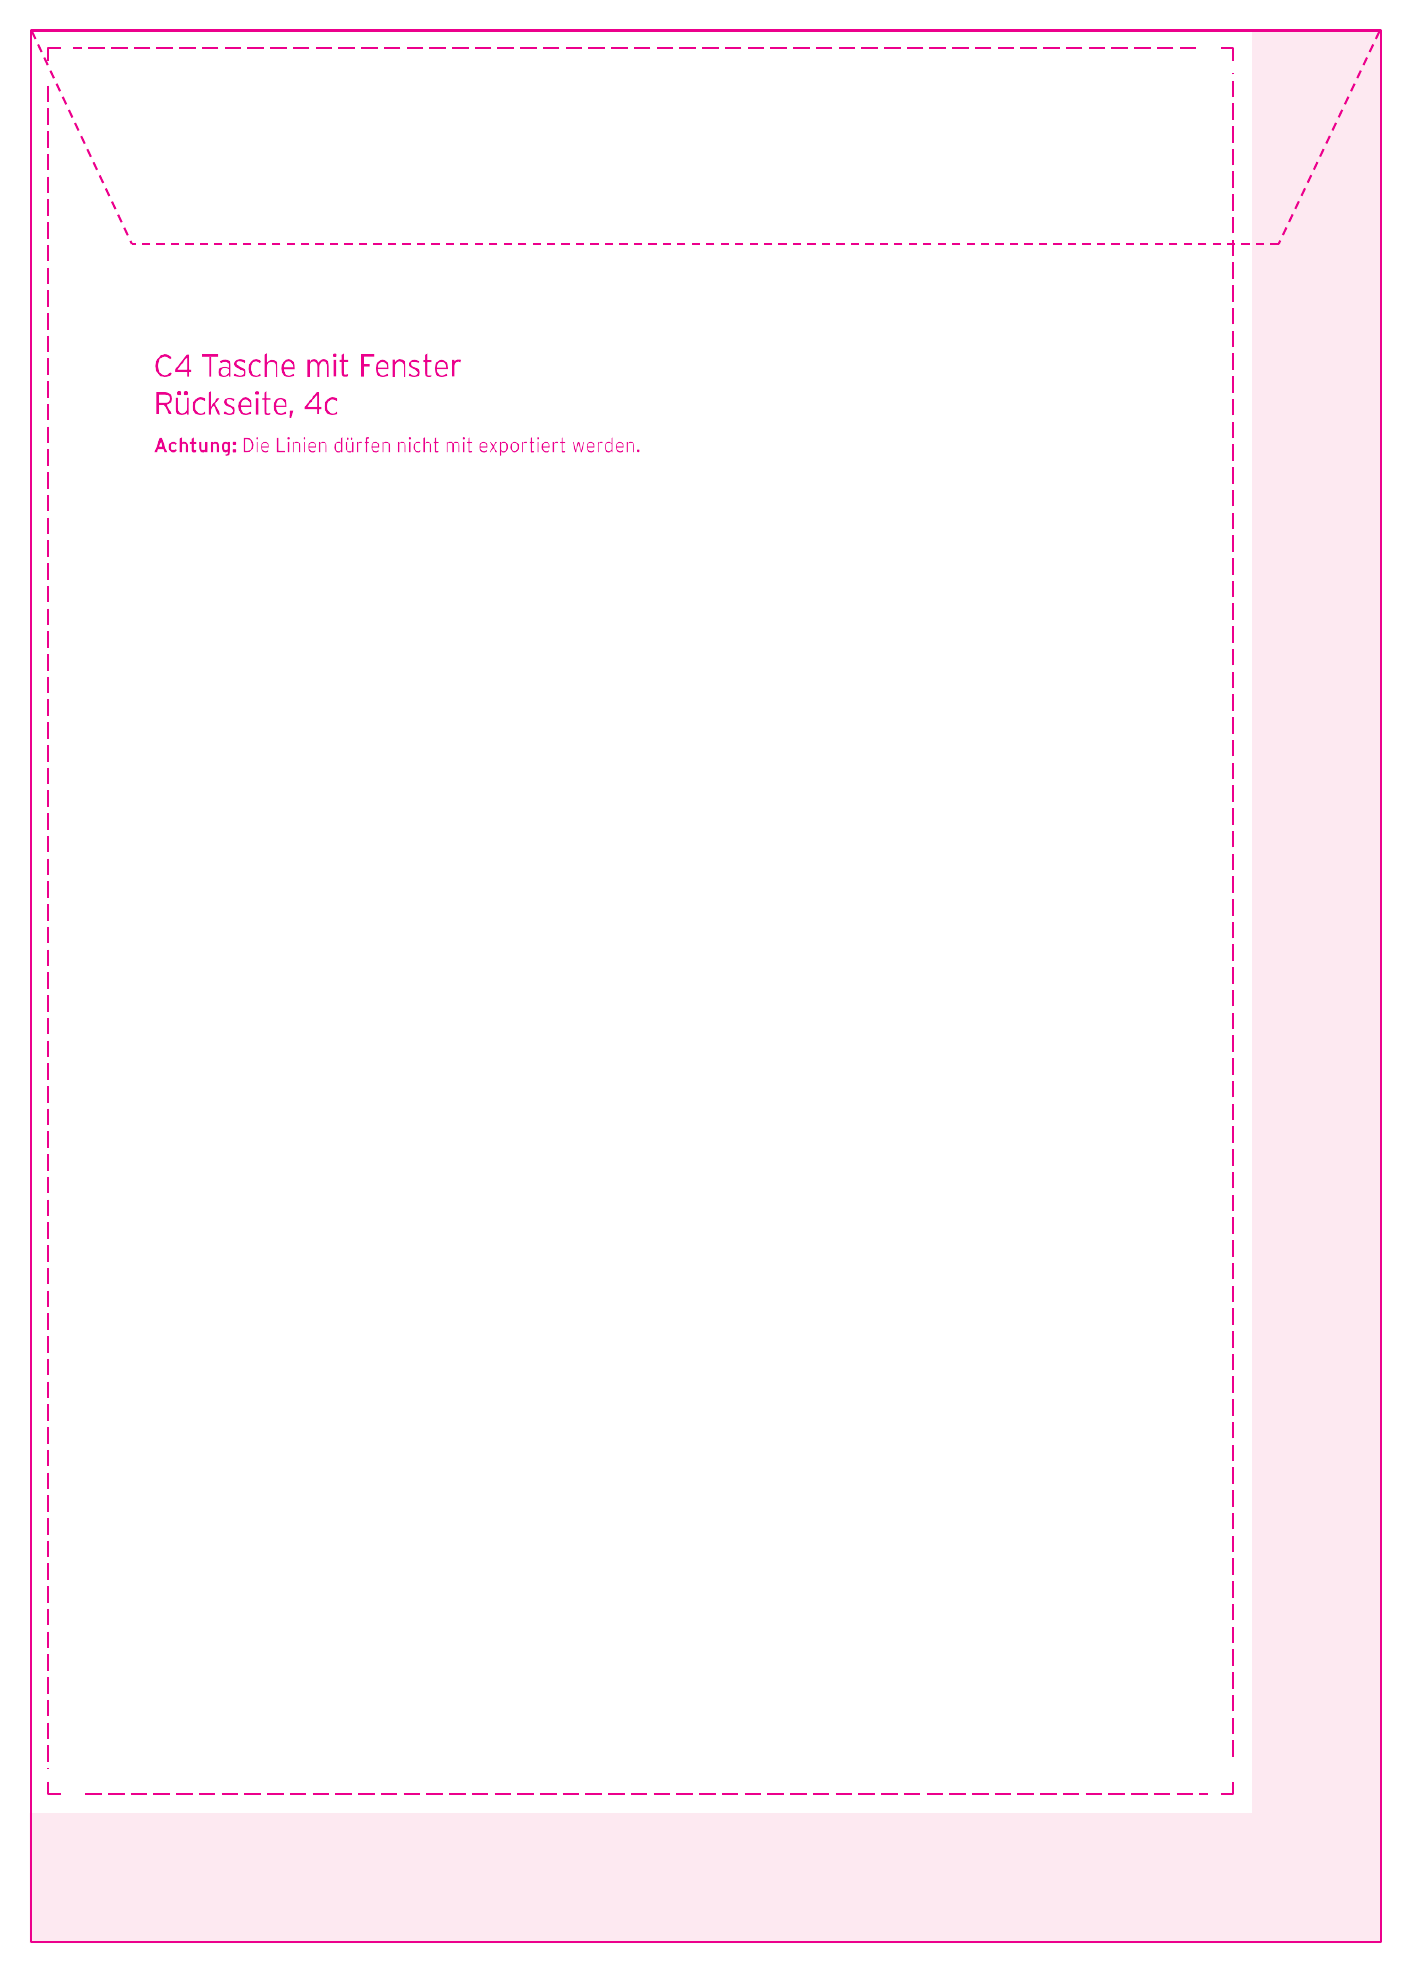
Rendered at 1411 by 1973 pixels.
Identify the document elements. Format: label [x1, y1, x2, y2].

text_box [29, 29, 1383, 1944]
